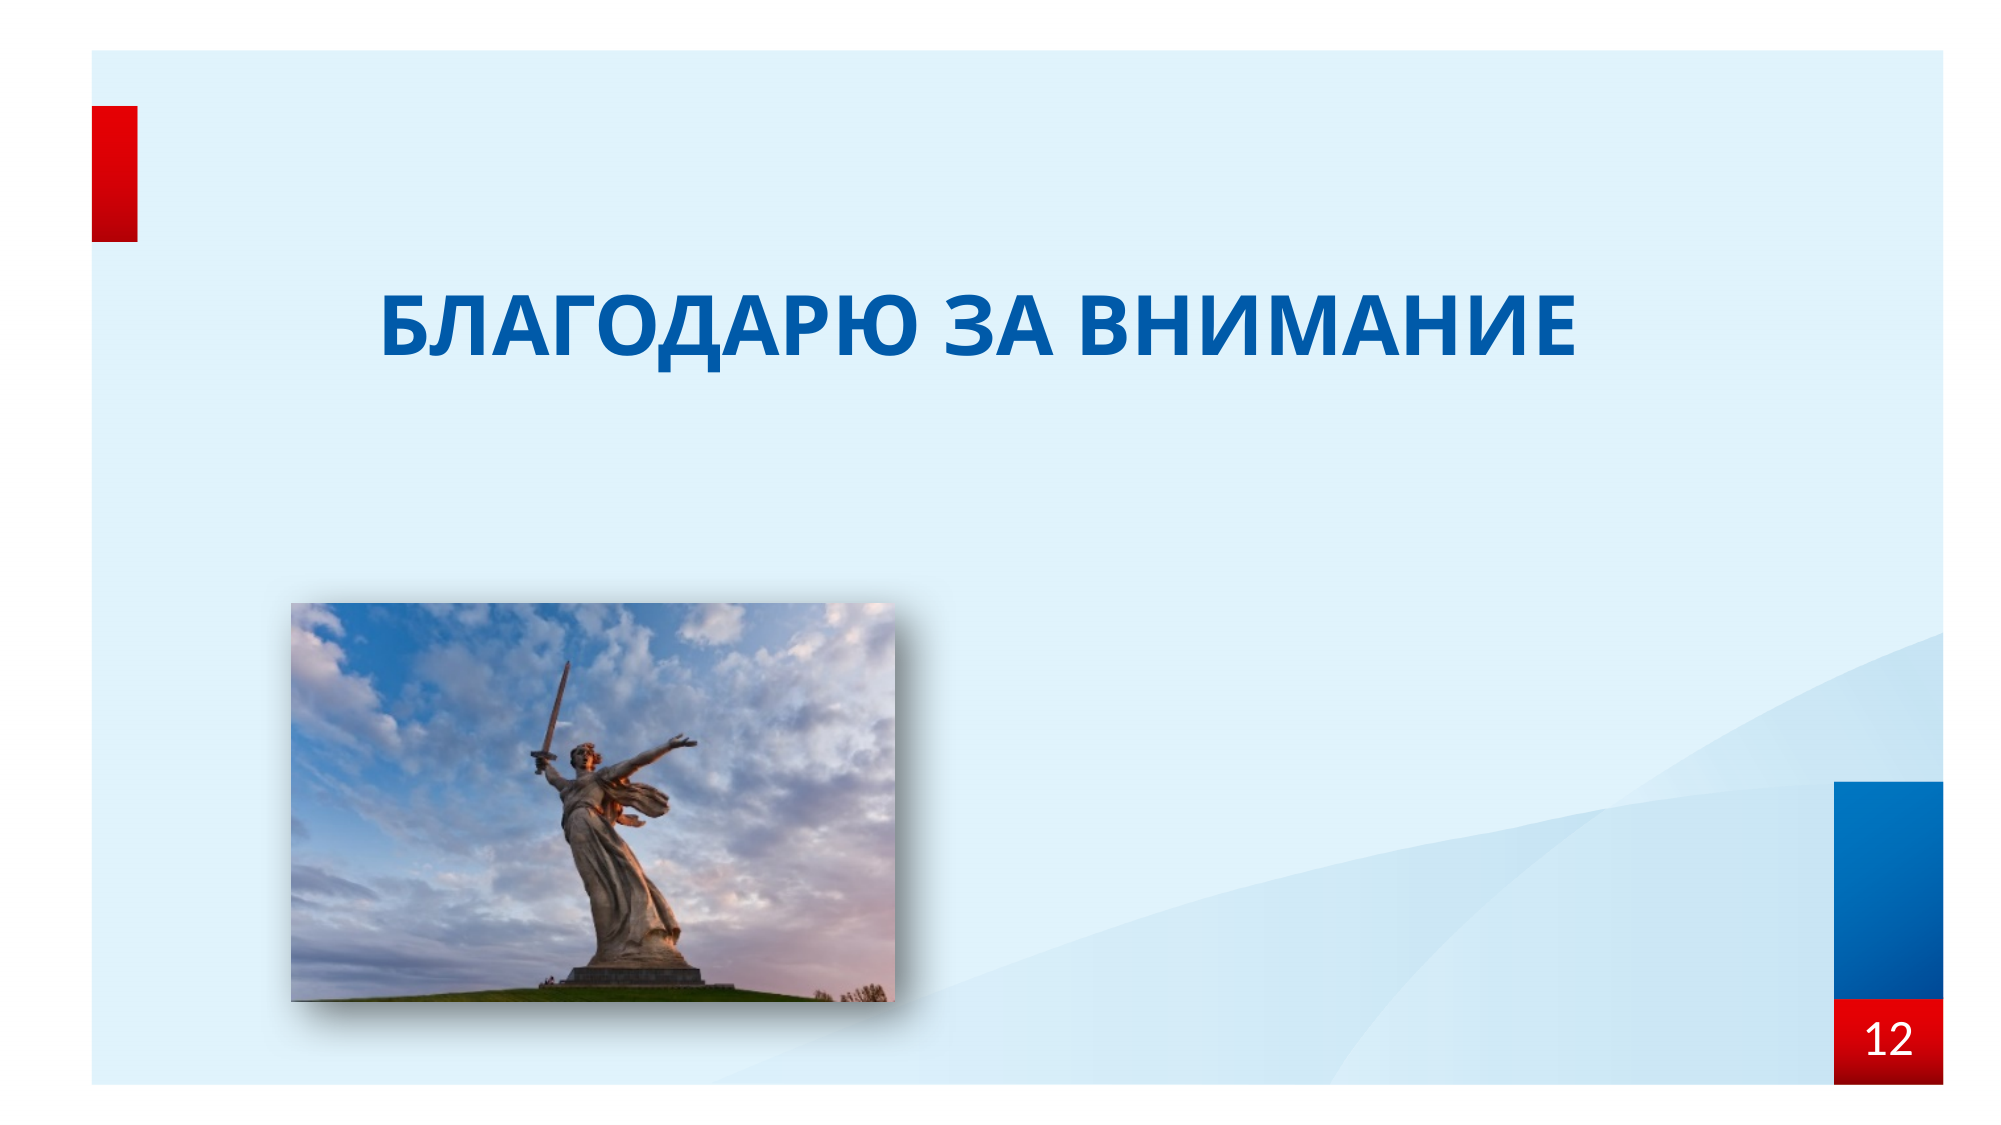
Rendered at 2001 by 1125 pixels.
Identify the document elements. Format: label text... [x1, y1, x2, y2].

text_box БЛАГОДАРЮ ЗА ВНИМАНИЕ [259, 263, 1665, 1125]
picture [0, 0, 2000, 1125]
slide_number 12 [1820, 991, 1957, 1095]
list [290, 603, 895, 1002]
